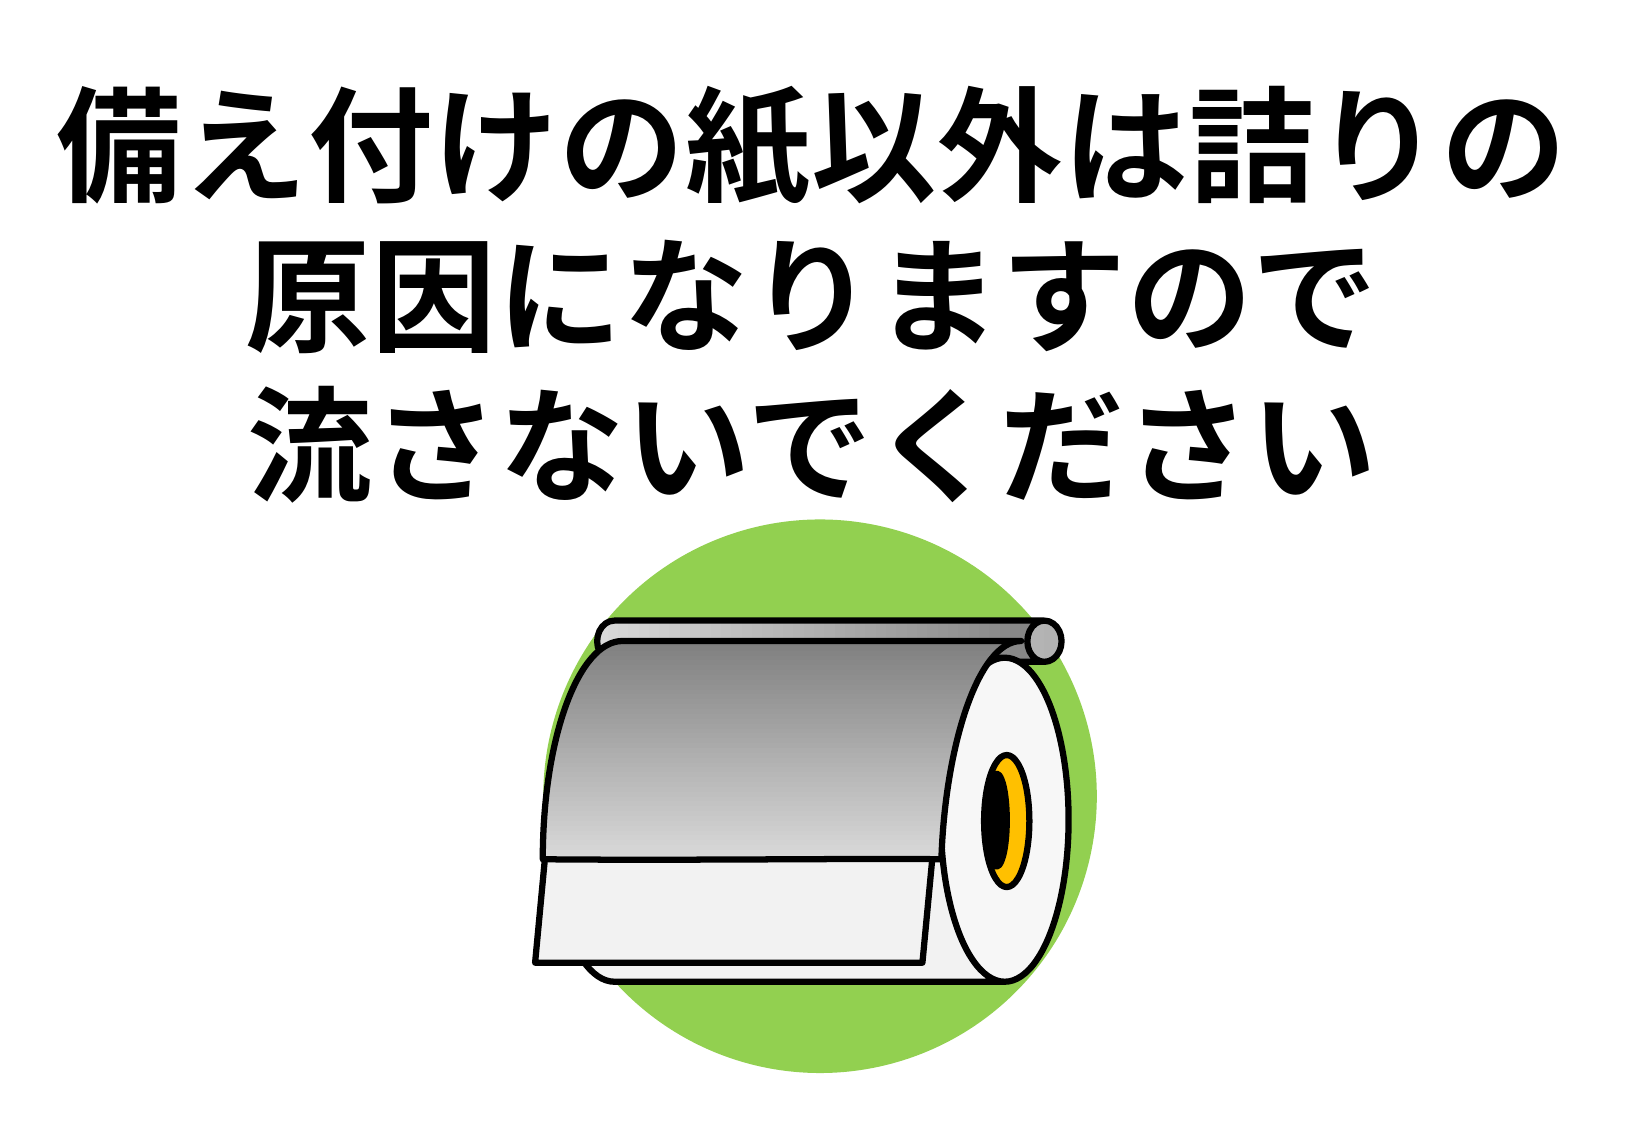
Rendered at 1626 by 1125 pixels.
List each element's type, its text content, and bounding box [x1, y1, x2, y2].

text_box 備え付けの紙以外は詰りの原因になりますので 流さないでください [0, 59, 1625, 525]
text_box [534, 519, 1098, 1074]
